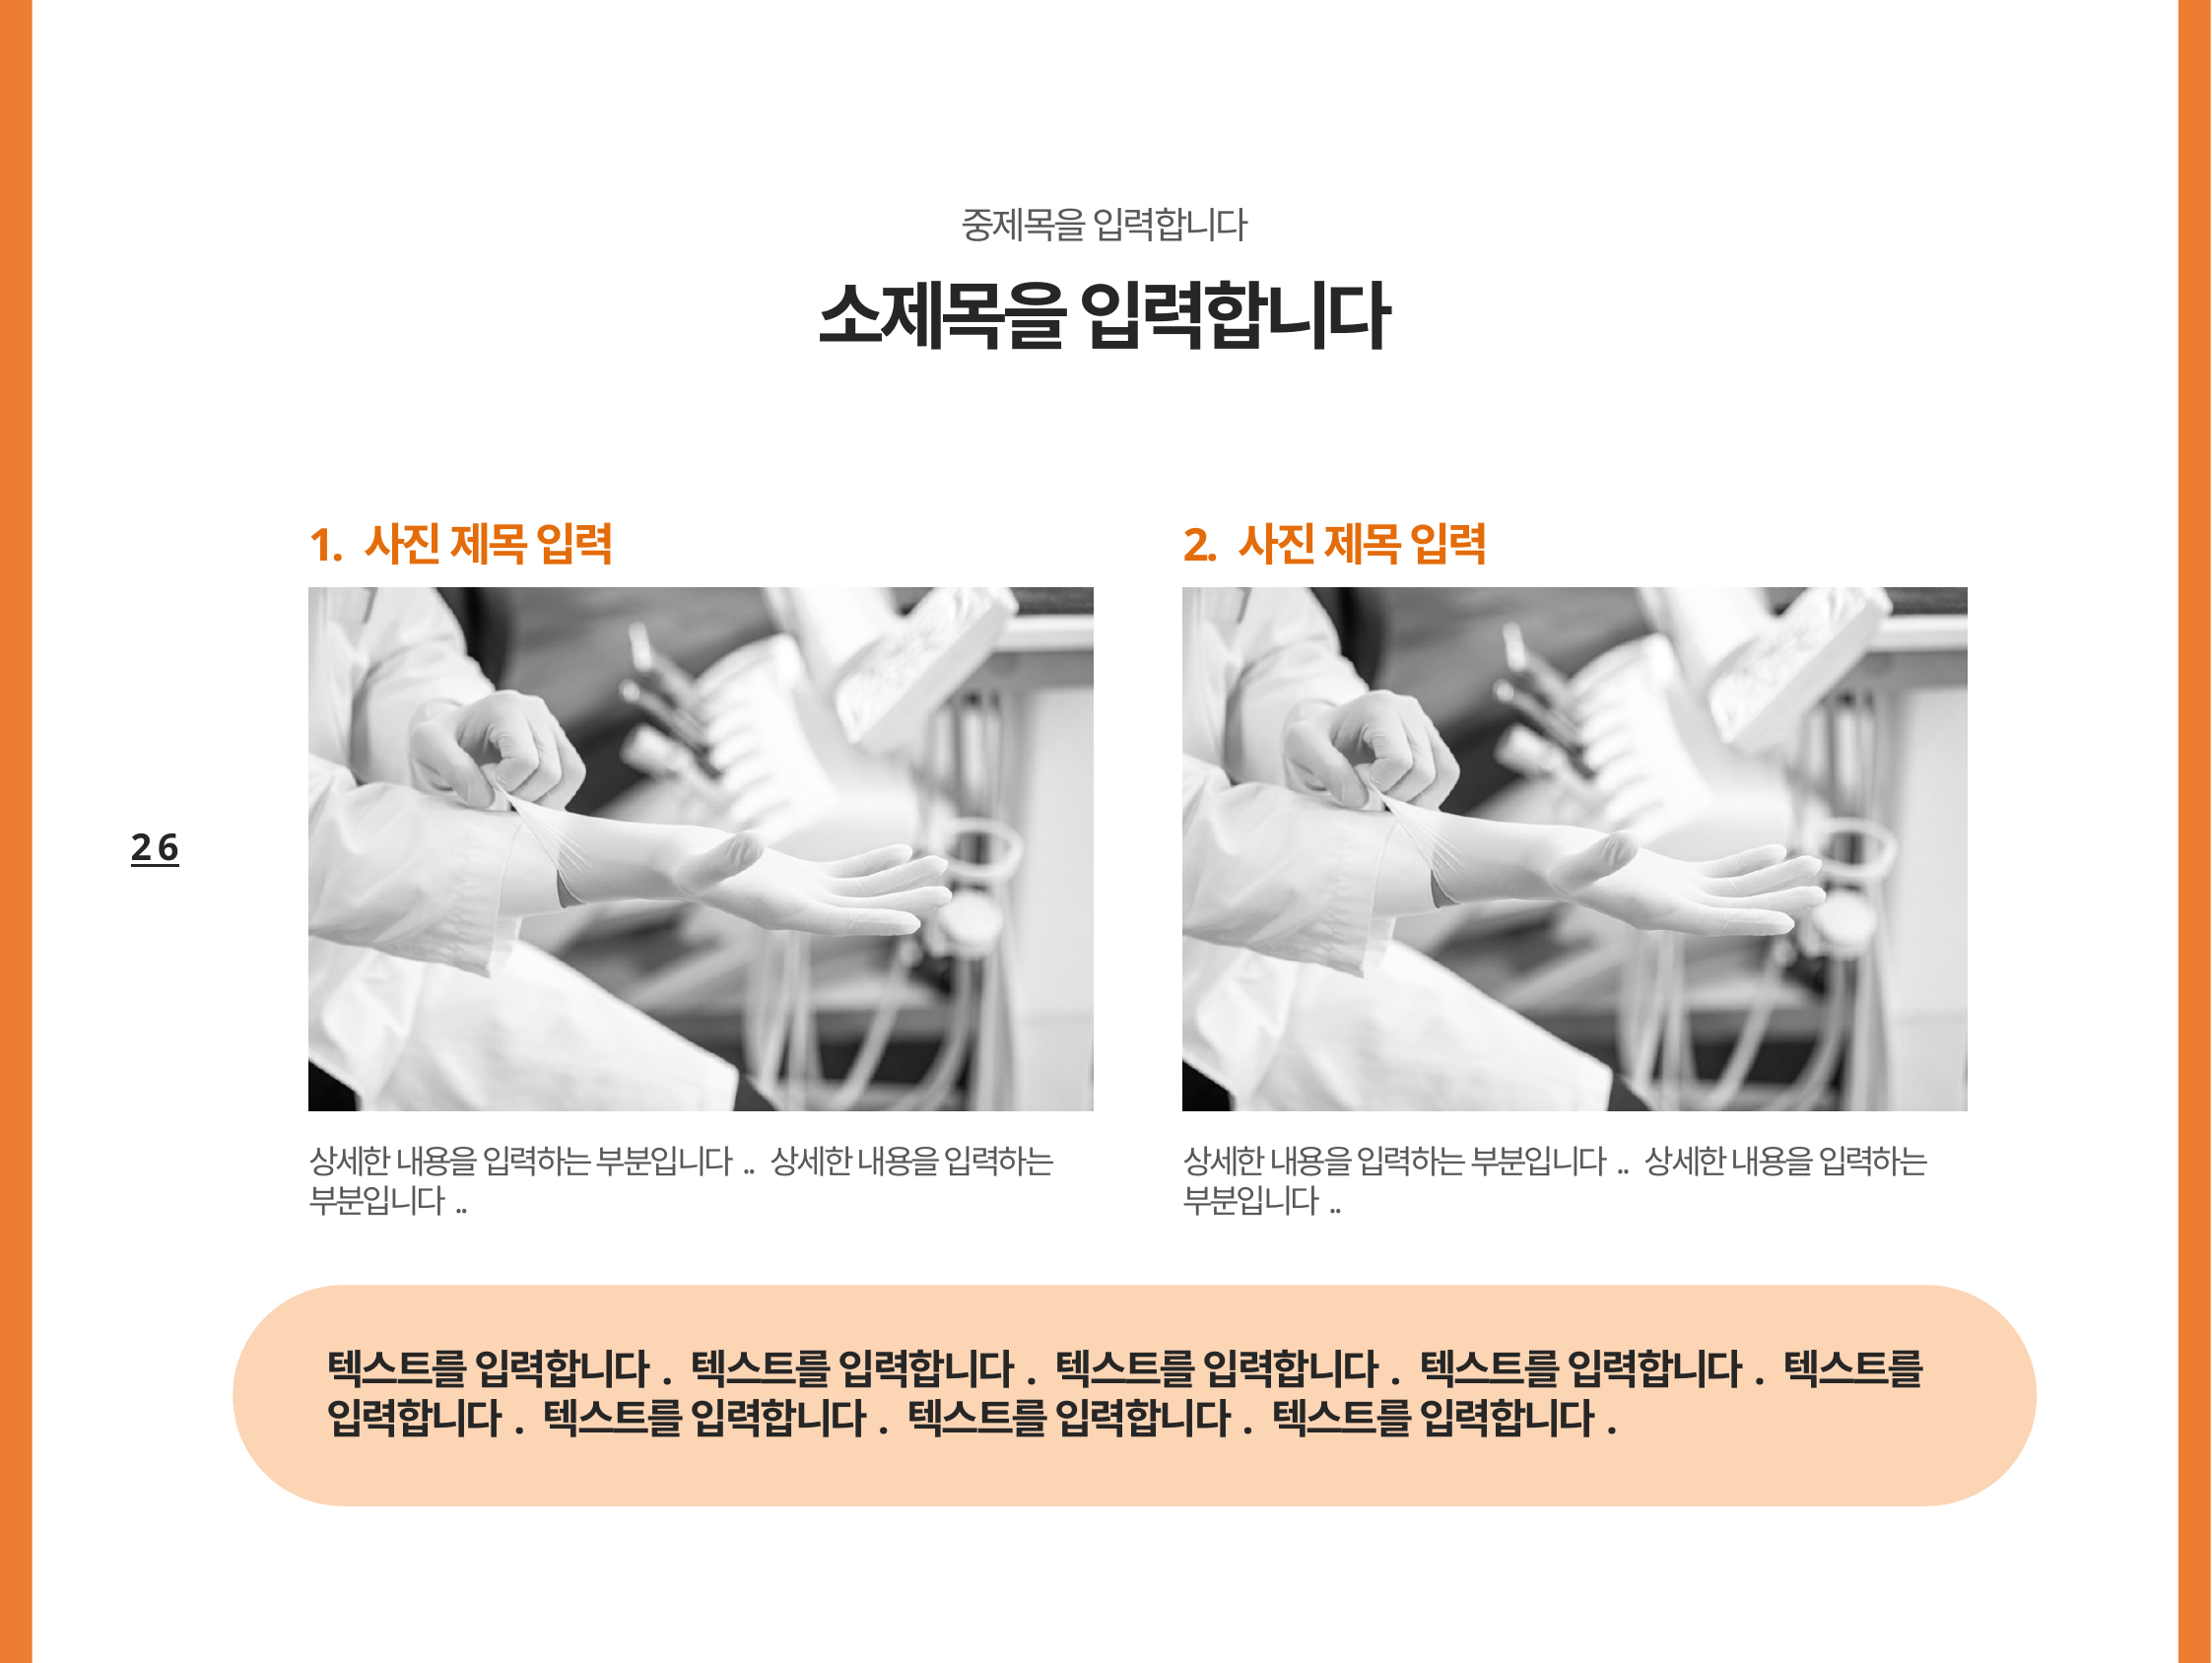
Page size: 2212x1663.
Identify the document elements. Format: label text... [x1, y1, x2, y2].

text_box 2. 사진 제목 입력 [1161, 494, 1614, 581]
text_box [0, 0, 34, 1663]
text_box 상세한 내용을 입력하는 부분입니다.. 상세한 내용을 입력하는 부분입니다.. [286, 1129, 1094, 1231]
text_box 중제목을 입력합니다 [939, 190, 1273, 258]
text_box 1. 사진 제목 입력 [286, 494, 739, 581]
text_box 텍스트를 입력합니다. 텍스트를 입력합니다. 텍스트를 입력합니다. 텍스트를 입력합니다. 텍스트를 입력합니다. 텍스트를 입력합니다. 텍스트를 입력합니다. 텍스트를 입력합니다. [311, 1336, 1968, 1450]
text_box 26 [107, 790, 202, 880]
text_box 소제목을 입력합니다 [794, 258, 1417, 369]
text_box [2177, 0, 2212, 1663]
picture [1181, 587, 1968, 1111]
text_box [231, 1283, 2040, 1508]
picture [307, 587, 1094, 1111]
text_box 상세한 내용을 입력하는 부분입니다.. 상세한 내용을 입력하는 부분입니다.. [1160, 1129, 1968, 1231]
